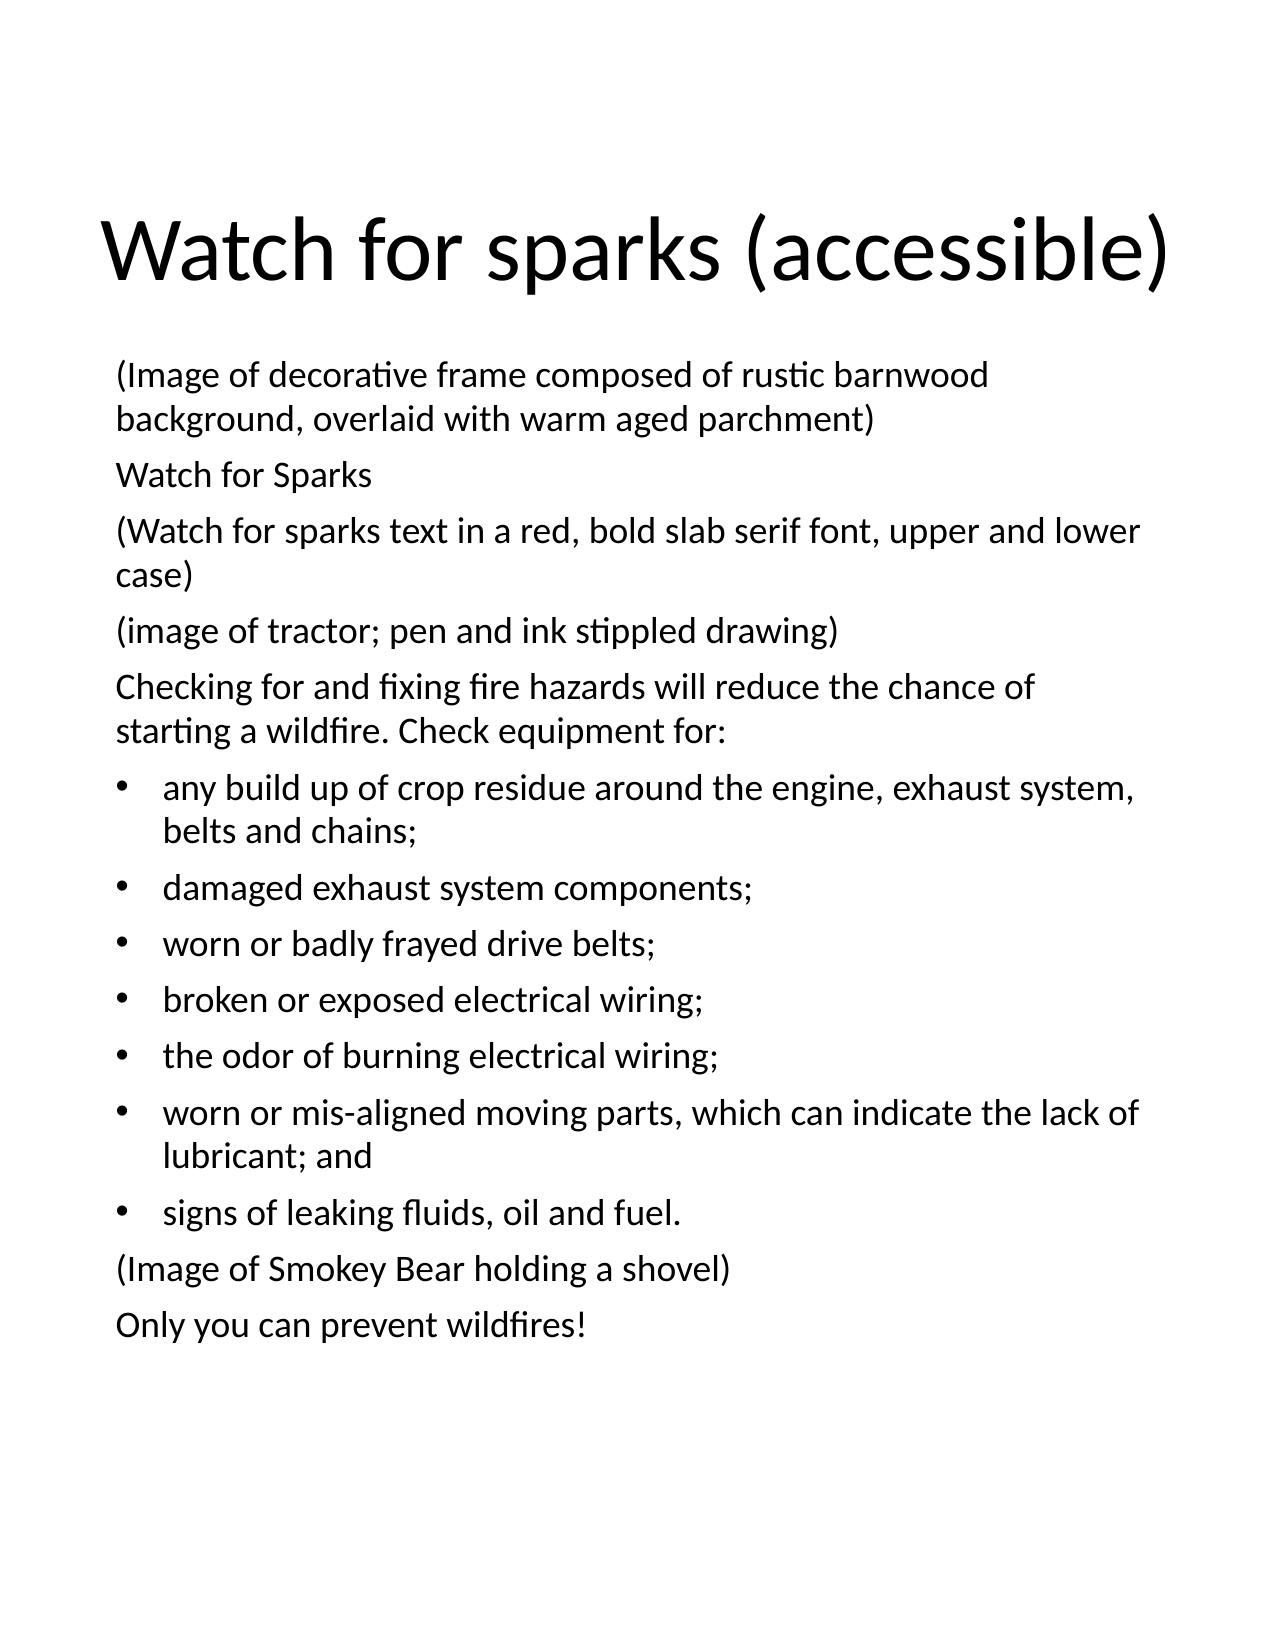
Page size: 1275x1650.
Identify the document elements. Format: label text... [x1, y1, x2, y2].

text_box (Image of decorative frame composed of rustic barnwood background, overlaid with warm aged parchment) Watch for Sparks (Watch for sparks text in a red, bold slab serif font, upper and lower case) (image of tractor; pen and ink stippled drawing) Checking for and fixing fire hazards will reduce the chance of starting a wildfire. Check equipment for: any build up of crop residue around the engine, exhaust system, belts and chains; damaged exhaust system components; worn or badly frayed drive belts; broken or exposed electrical wiring; the odor of burning electrical wiring; worn or mis-aligned moving parts, which can indicate the lack of lubricant; and signs of leaking fluids, oil and fuel. (Image of Smokey Bear holding a shovel) Only you can prevent wildfires! [115, 351, 1160, 1346]
title Watch for sparks (accessible) [63, 174, 1212, 313]
